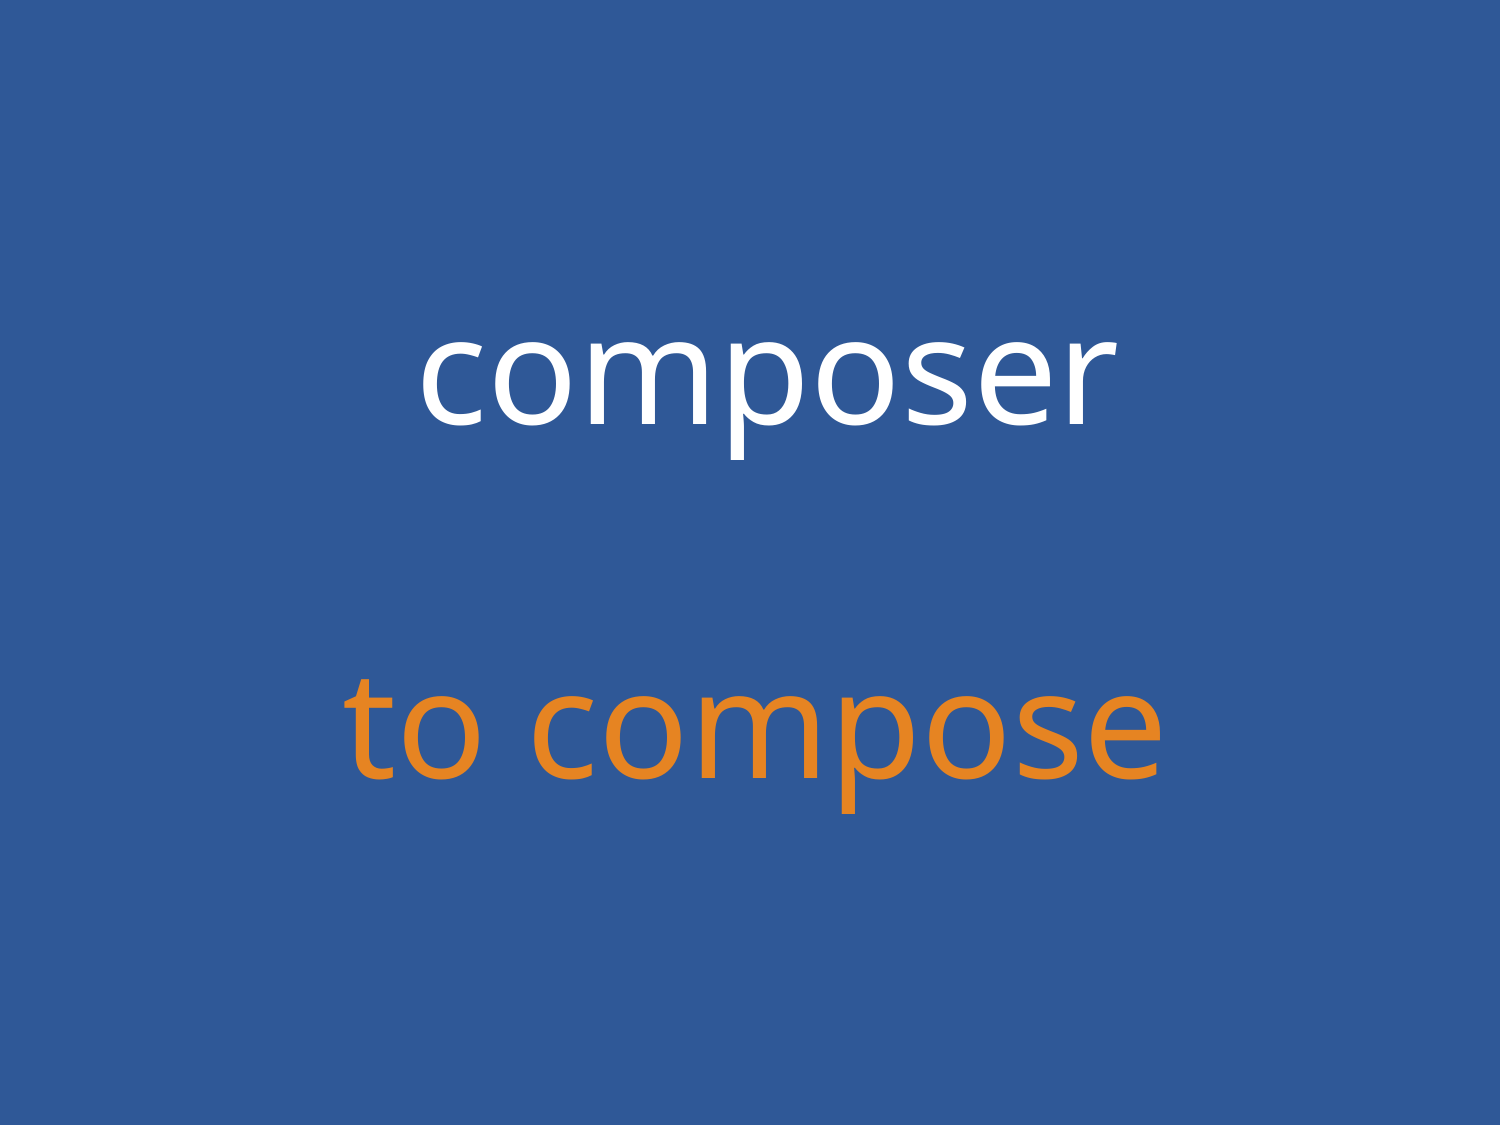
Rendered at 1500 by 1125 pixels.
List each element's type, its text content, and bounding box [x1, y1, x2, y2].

text_box to compose [301, 621, 1211, 817]
text_box composer [301, 267, 1235, 462]
